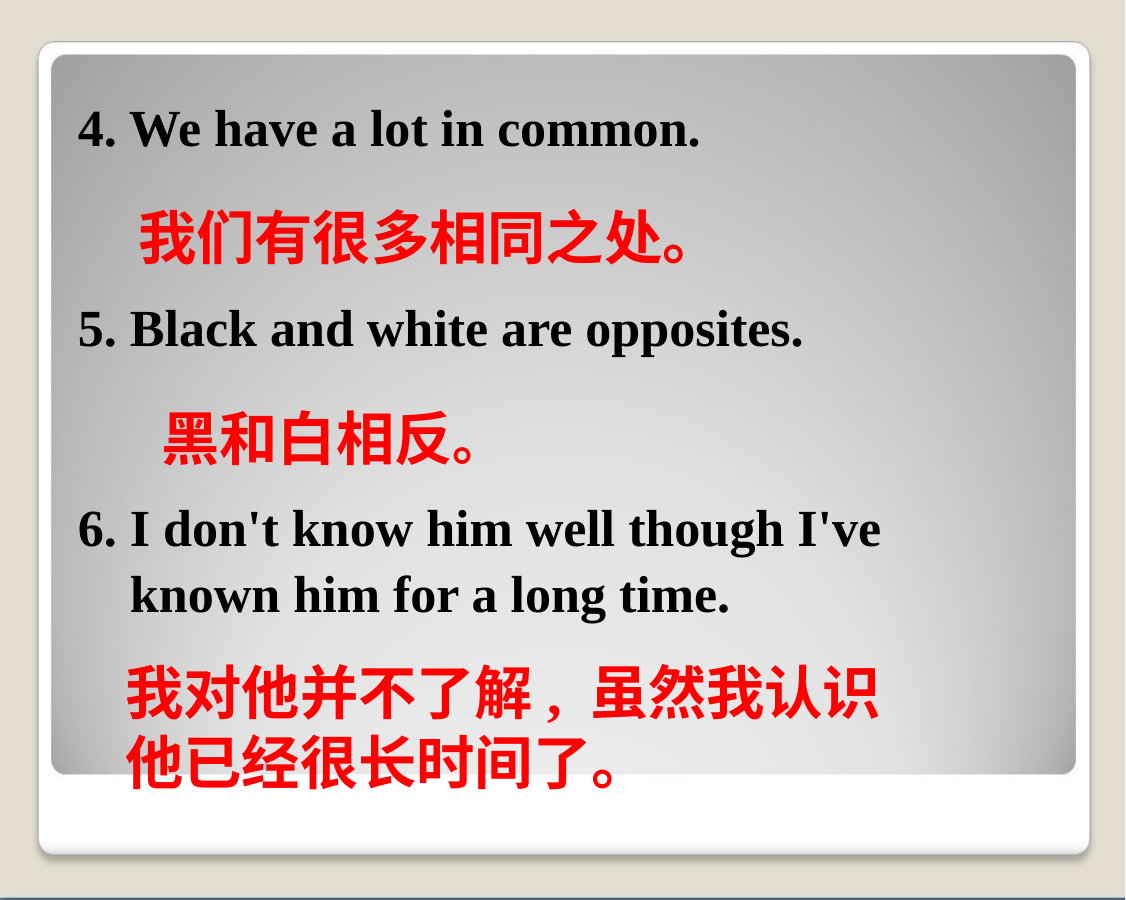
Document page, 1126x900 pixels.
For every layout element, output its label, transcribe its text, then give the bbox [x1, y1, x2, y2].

text_box 我们有很多相同之处。 [126, 195, 733, 277]
text_box 我对他并不了解, 虽然我认识 他已经很长时间了。 [113, 650, 929, 803]
text_box 黑和白相反。 [149, 396, 517, 478]
picture [0, 0, 1126, 900]
list 4. We have a lot in common. 5. Black and white are opposites. 6. I don't know him well though I've known him for a long time. [66, 95, 1080, 690]
